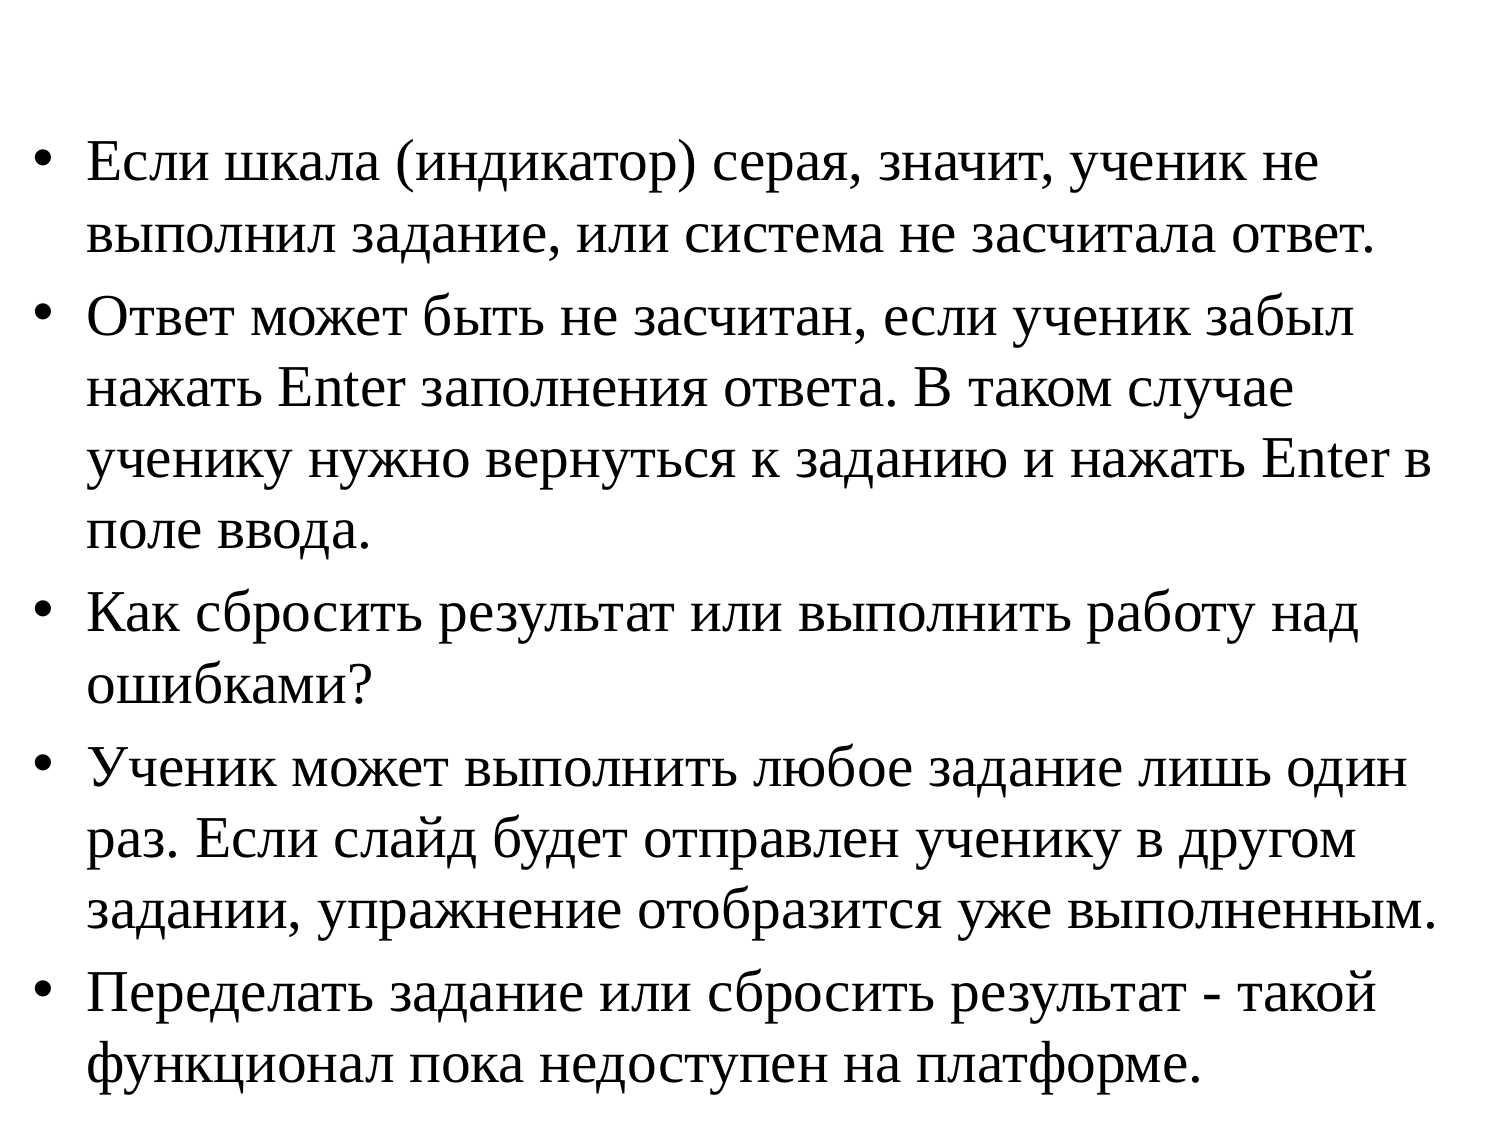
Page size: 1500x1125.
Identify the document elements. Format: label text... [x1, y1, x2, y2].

list Если шкала (индикатор) серая, значит, ученик не выполнил задание, или система не засчитала ответ. Ответ может быть не засчитан, если ученик забыл нажать Enter заполнения ответа. В таком случае ученику нужно вернуться к заданию и нажать Enter в поле ввода. Как сбросить результат или выполнить работу над ошибками? Ученик может выполнить любое задание лишь один раз. Если слайд будет отправлен ученику в другом задании, упражнение отобразится уже выполненным. Переделать задание или сбросить результат - такой функционал пока недоступен на платформе. [17, 30, 1500, 1106]
